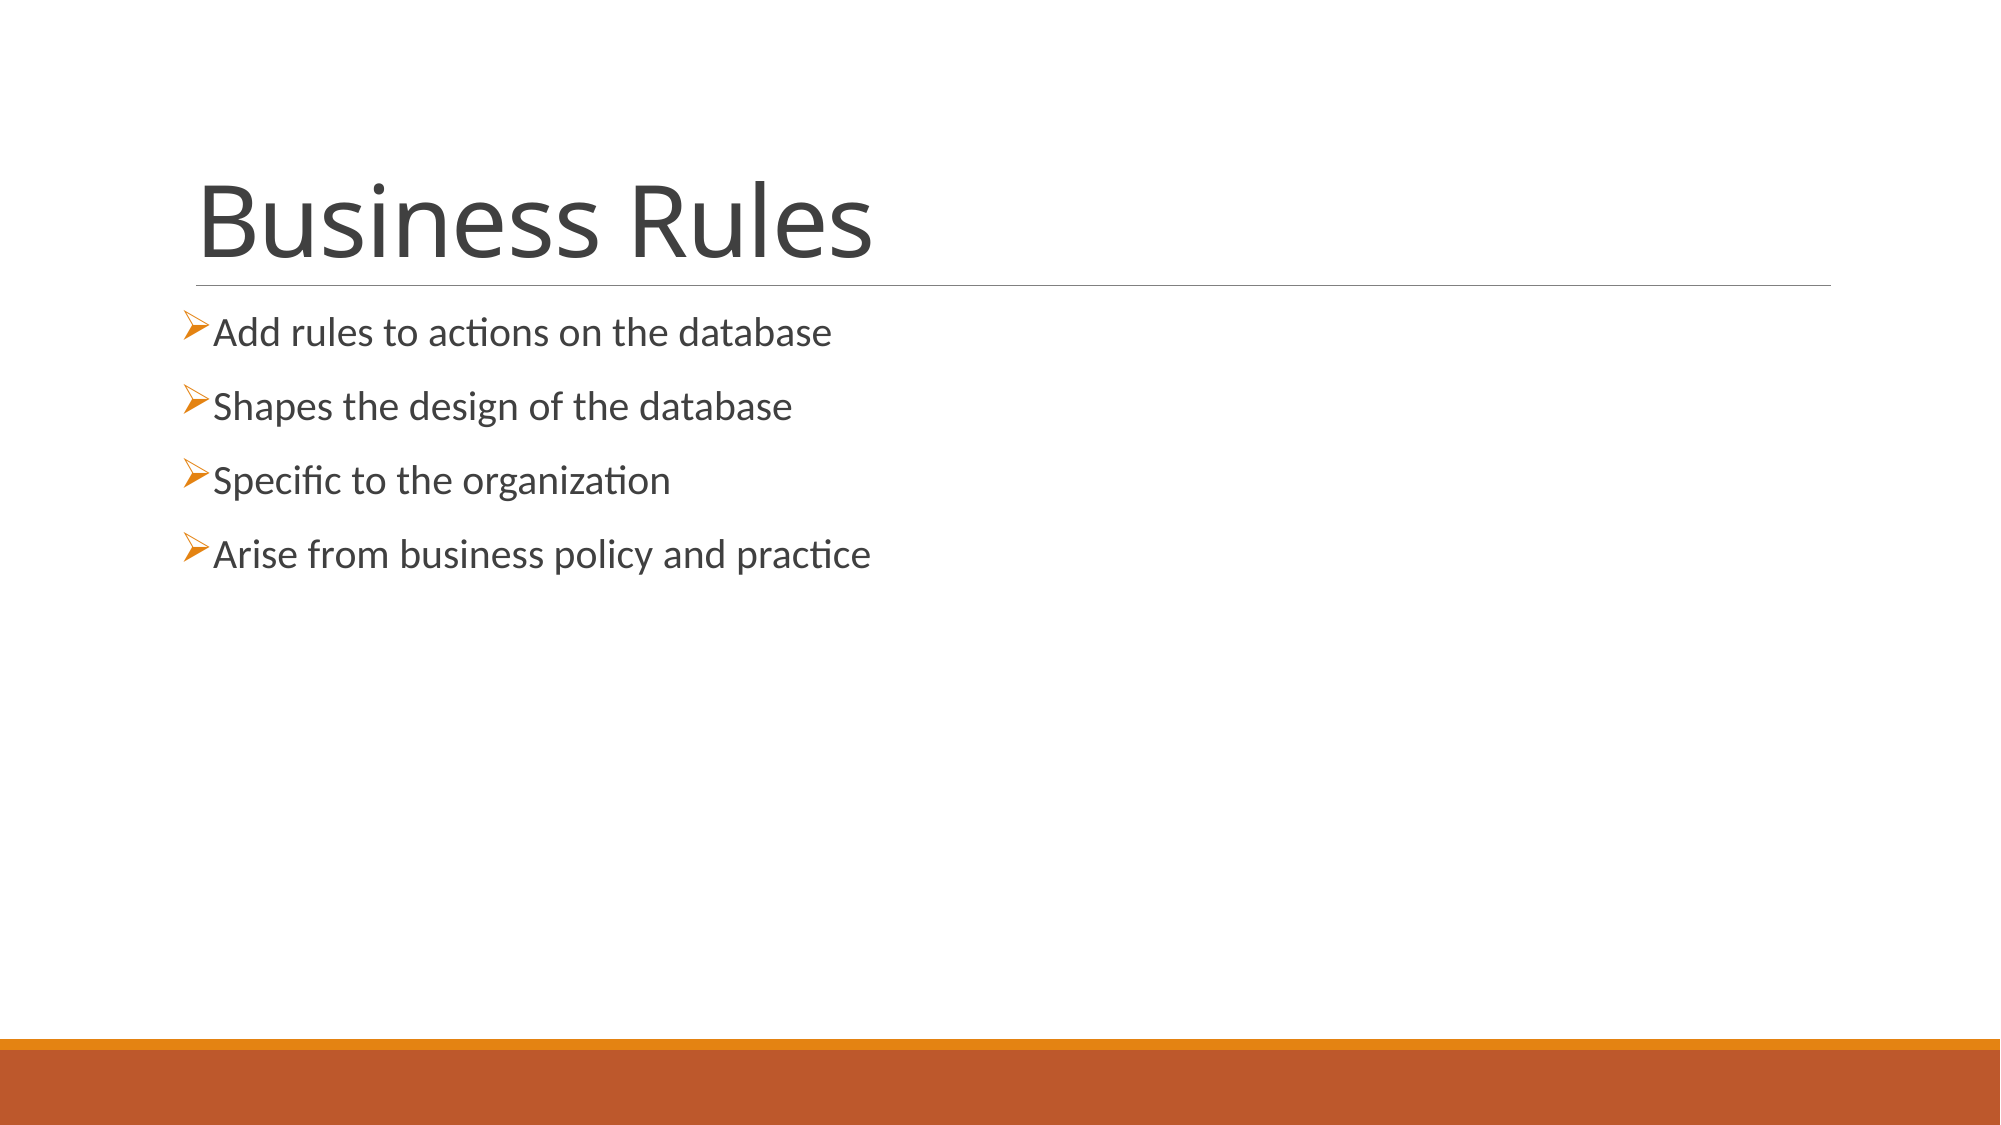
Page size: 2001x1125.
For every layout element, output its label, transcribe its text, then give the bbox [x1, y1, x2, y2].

title Business Rules [180, 47, 1830, 285]
list Add rules to actions on the database Shapes the design of the database Specific to the organization Arise from business policy and practice [180, 302, 1830, 963]
